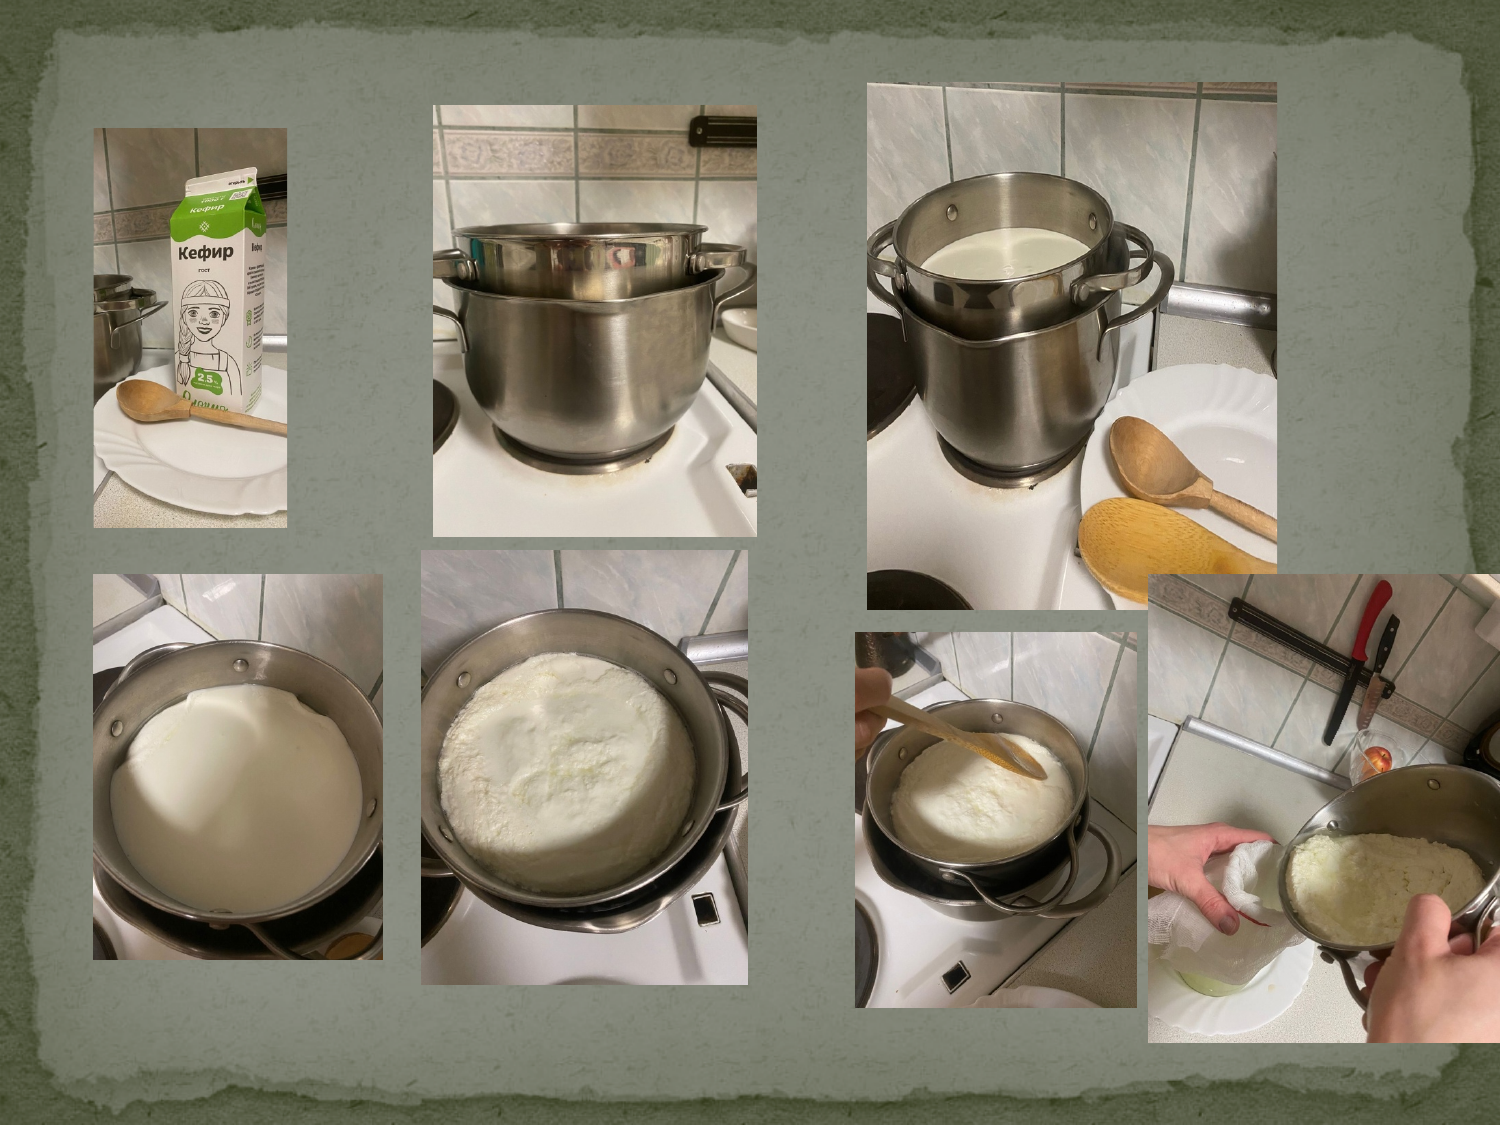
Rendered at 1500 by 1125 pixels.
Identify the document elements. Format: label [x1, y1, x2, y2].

picture [867, 82, 1500, 1043]
picture [855, 632, 1137, 1008]
picture [421, 550, 748, 985]
picture [93, 128, 288, 528]
picture [93, 574, 383, 960]
picture [433, 105, 757, 537]
